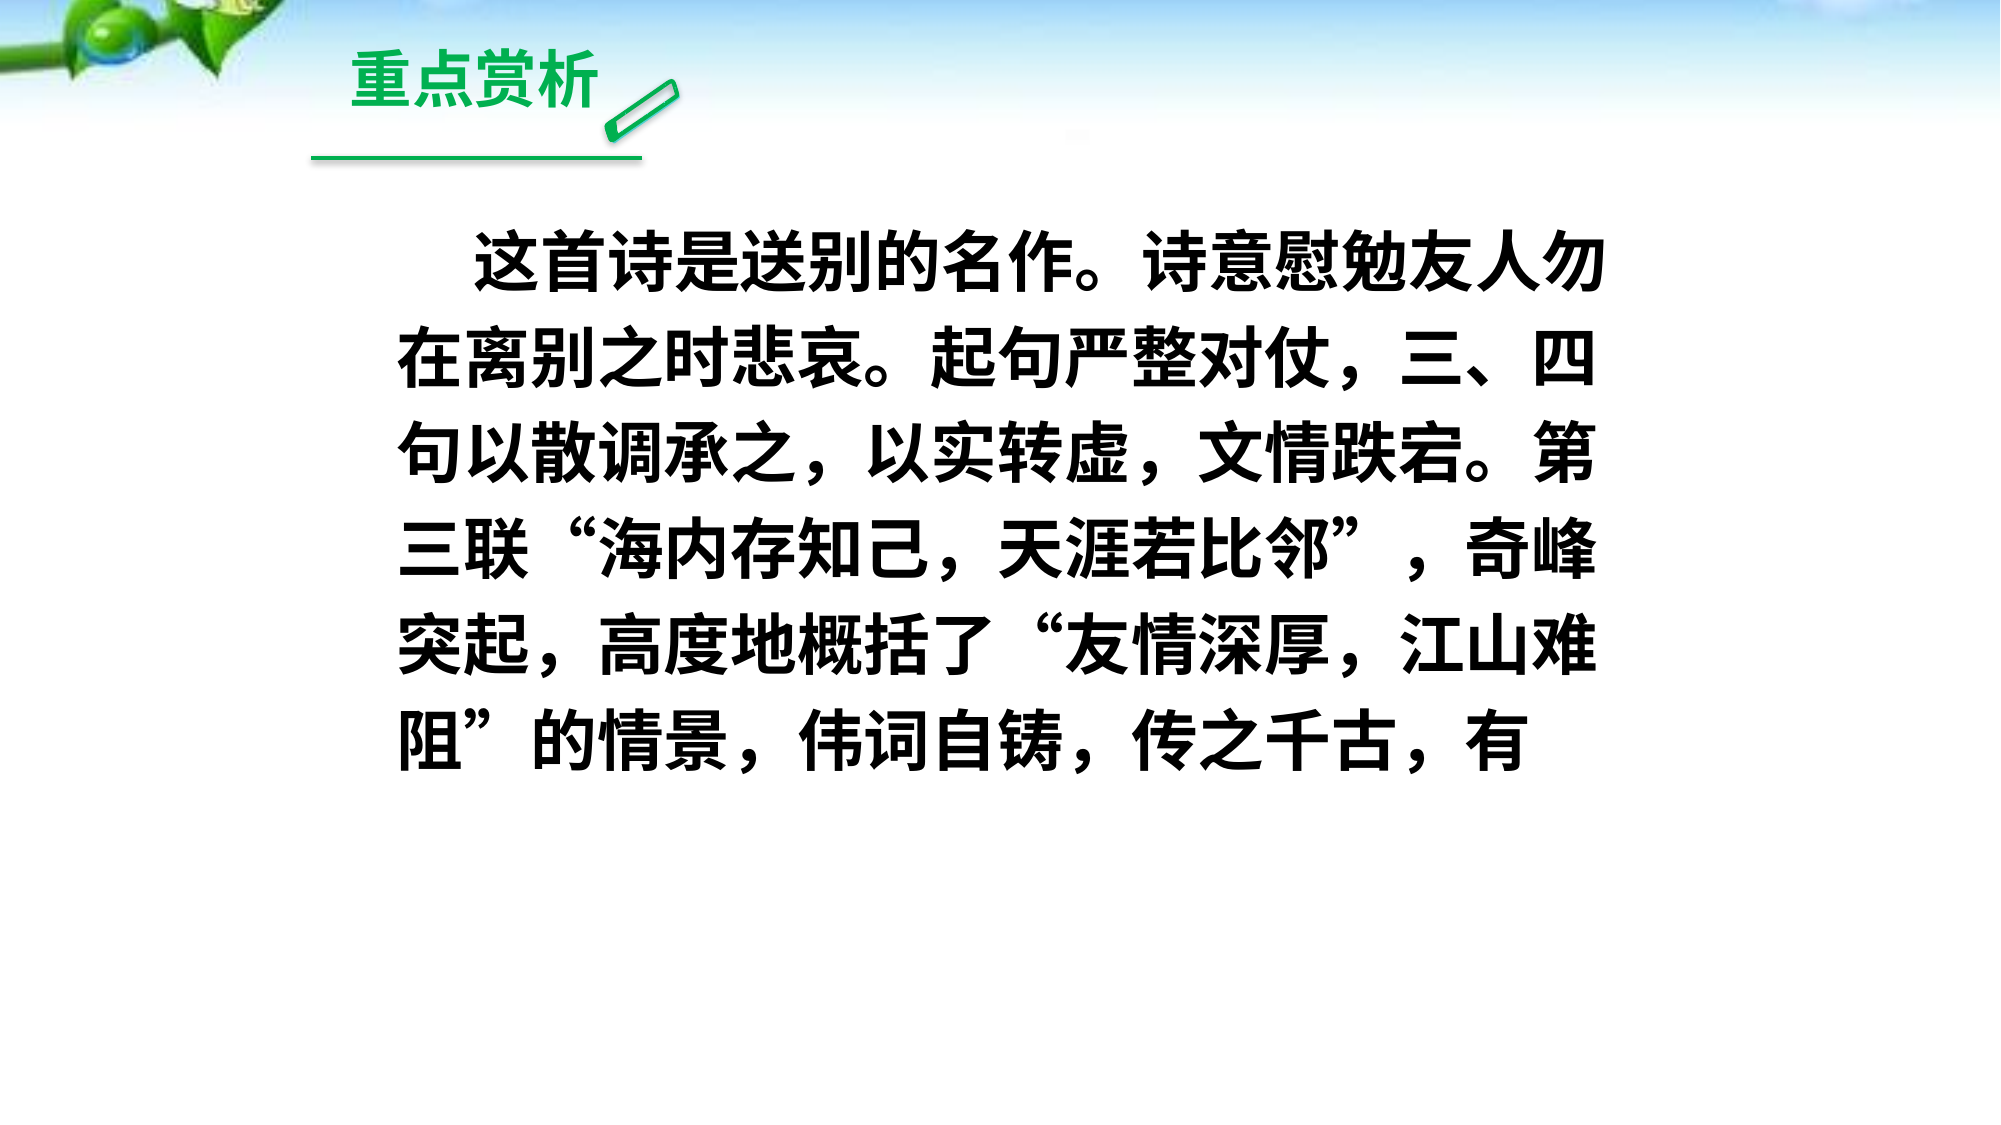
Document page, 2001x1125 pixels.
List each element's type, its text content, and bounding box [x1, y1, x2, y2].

text_box 这首诗是送别的名作。诗意慰勉友人勿在离别之时悲哀。起句严整对仗，三、四句以散调承之，以实转虚，文情跌宕。第三联“海内存知己，天涯若比邻”，奇峰突起，高度地概括了“友情深厚，江山难阻”的情景，伟词自铸，传之千古，有 [382, 196, 1635, 787]
picture [0, 0, 2001, 1125]
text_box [310, 32, 681, 159]
